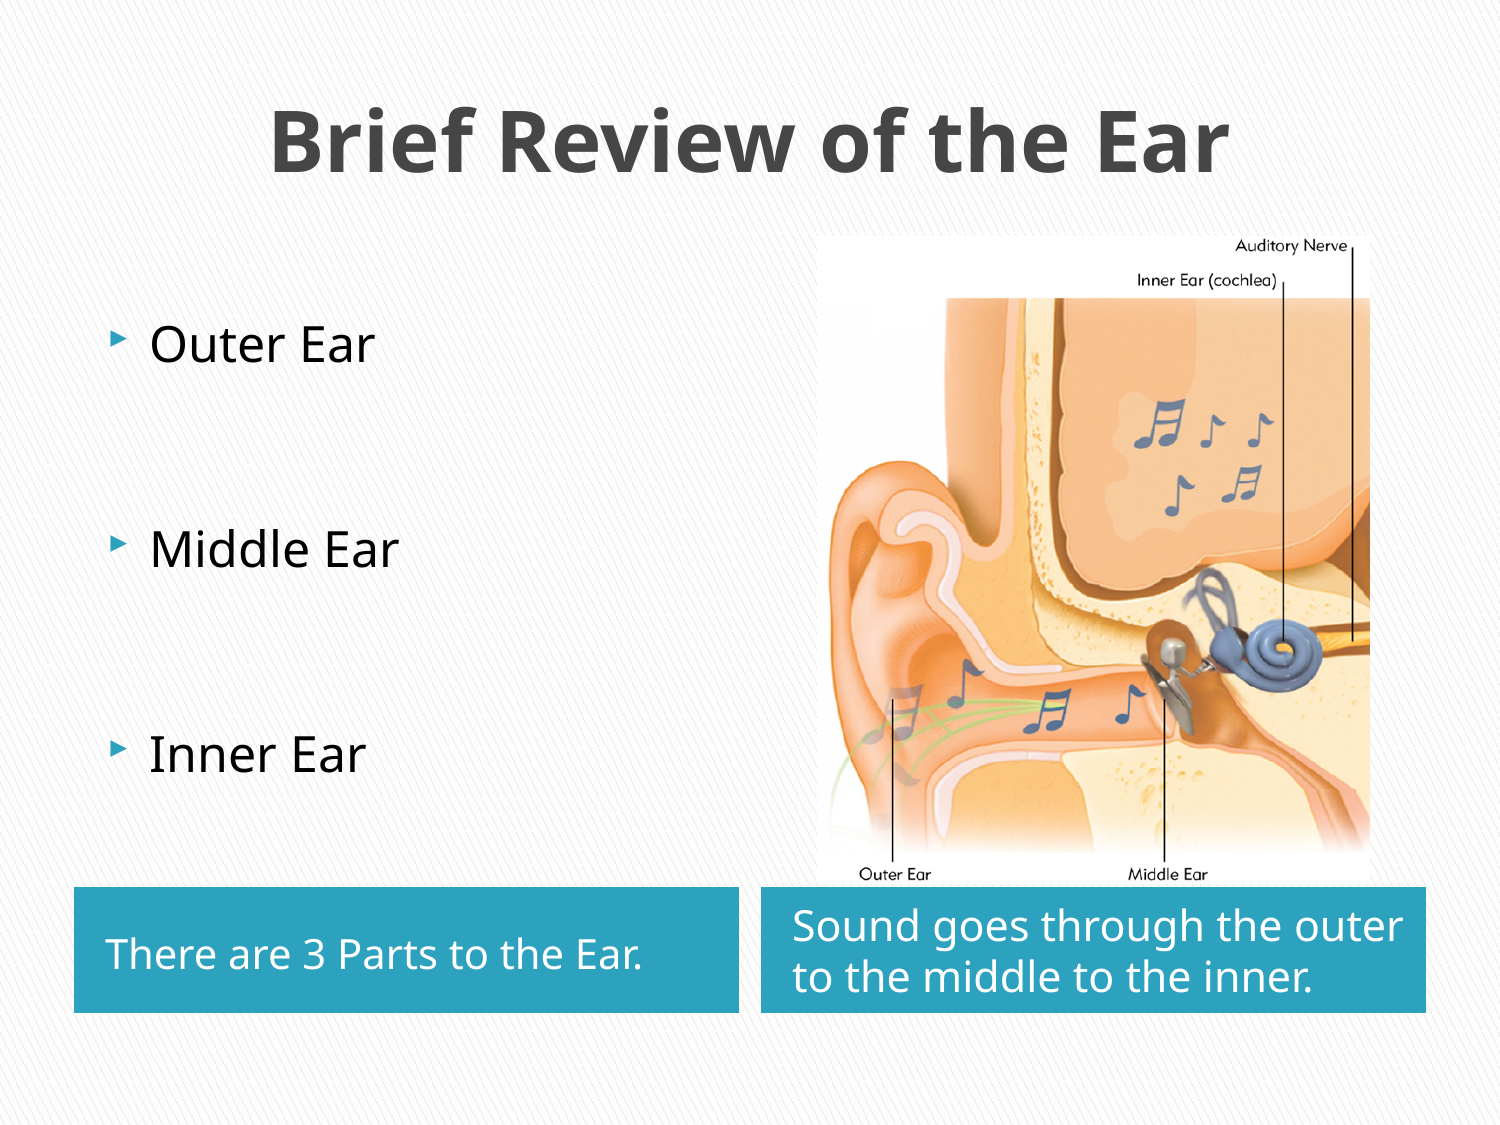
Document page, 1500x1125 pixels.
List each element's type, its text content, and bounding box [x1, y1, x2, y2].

list There are 3 Parts to the Ear. [74, 887, 739, 1013]
list Sound goes through the outer to the middle to the inner. [761, 887, 1426, 1013]
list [816, 236, 1370, 884]
list Outer Ear Middle Ear Inner Ear [75, 236, 738, 884]
title Brief Review of the Ear [75, 44, 1425, 233]
